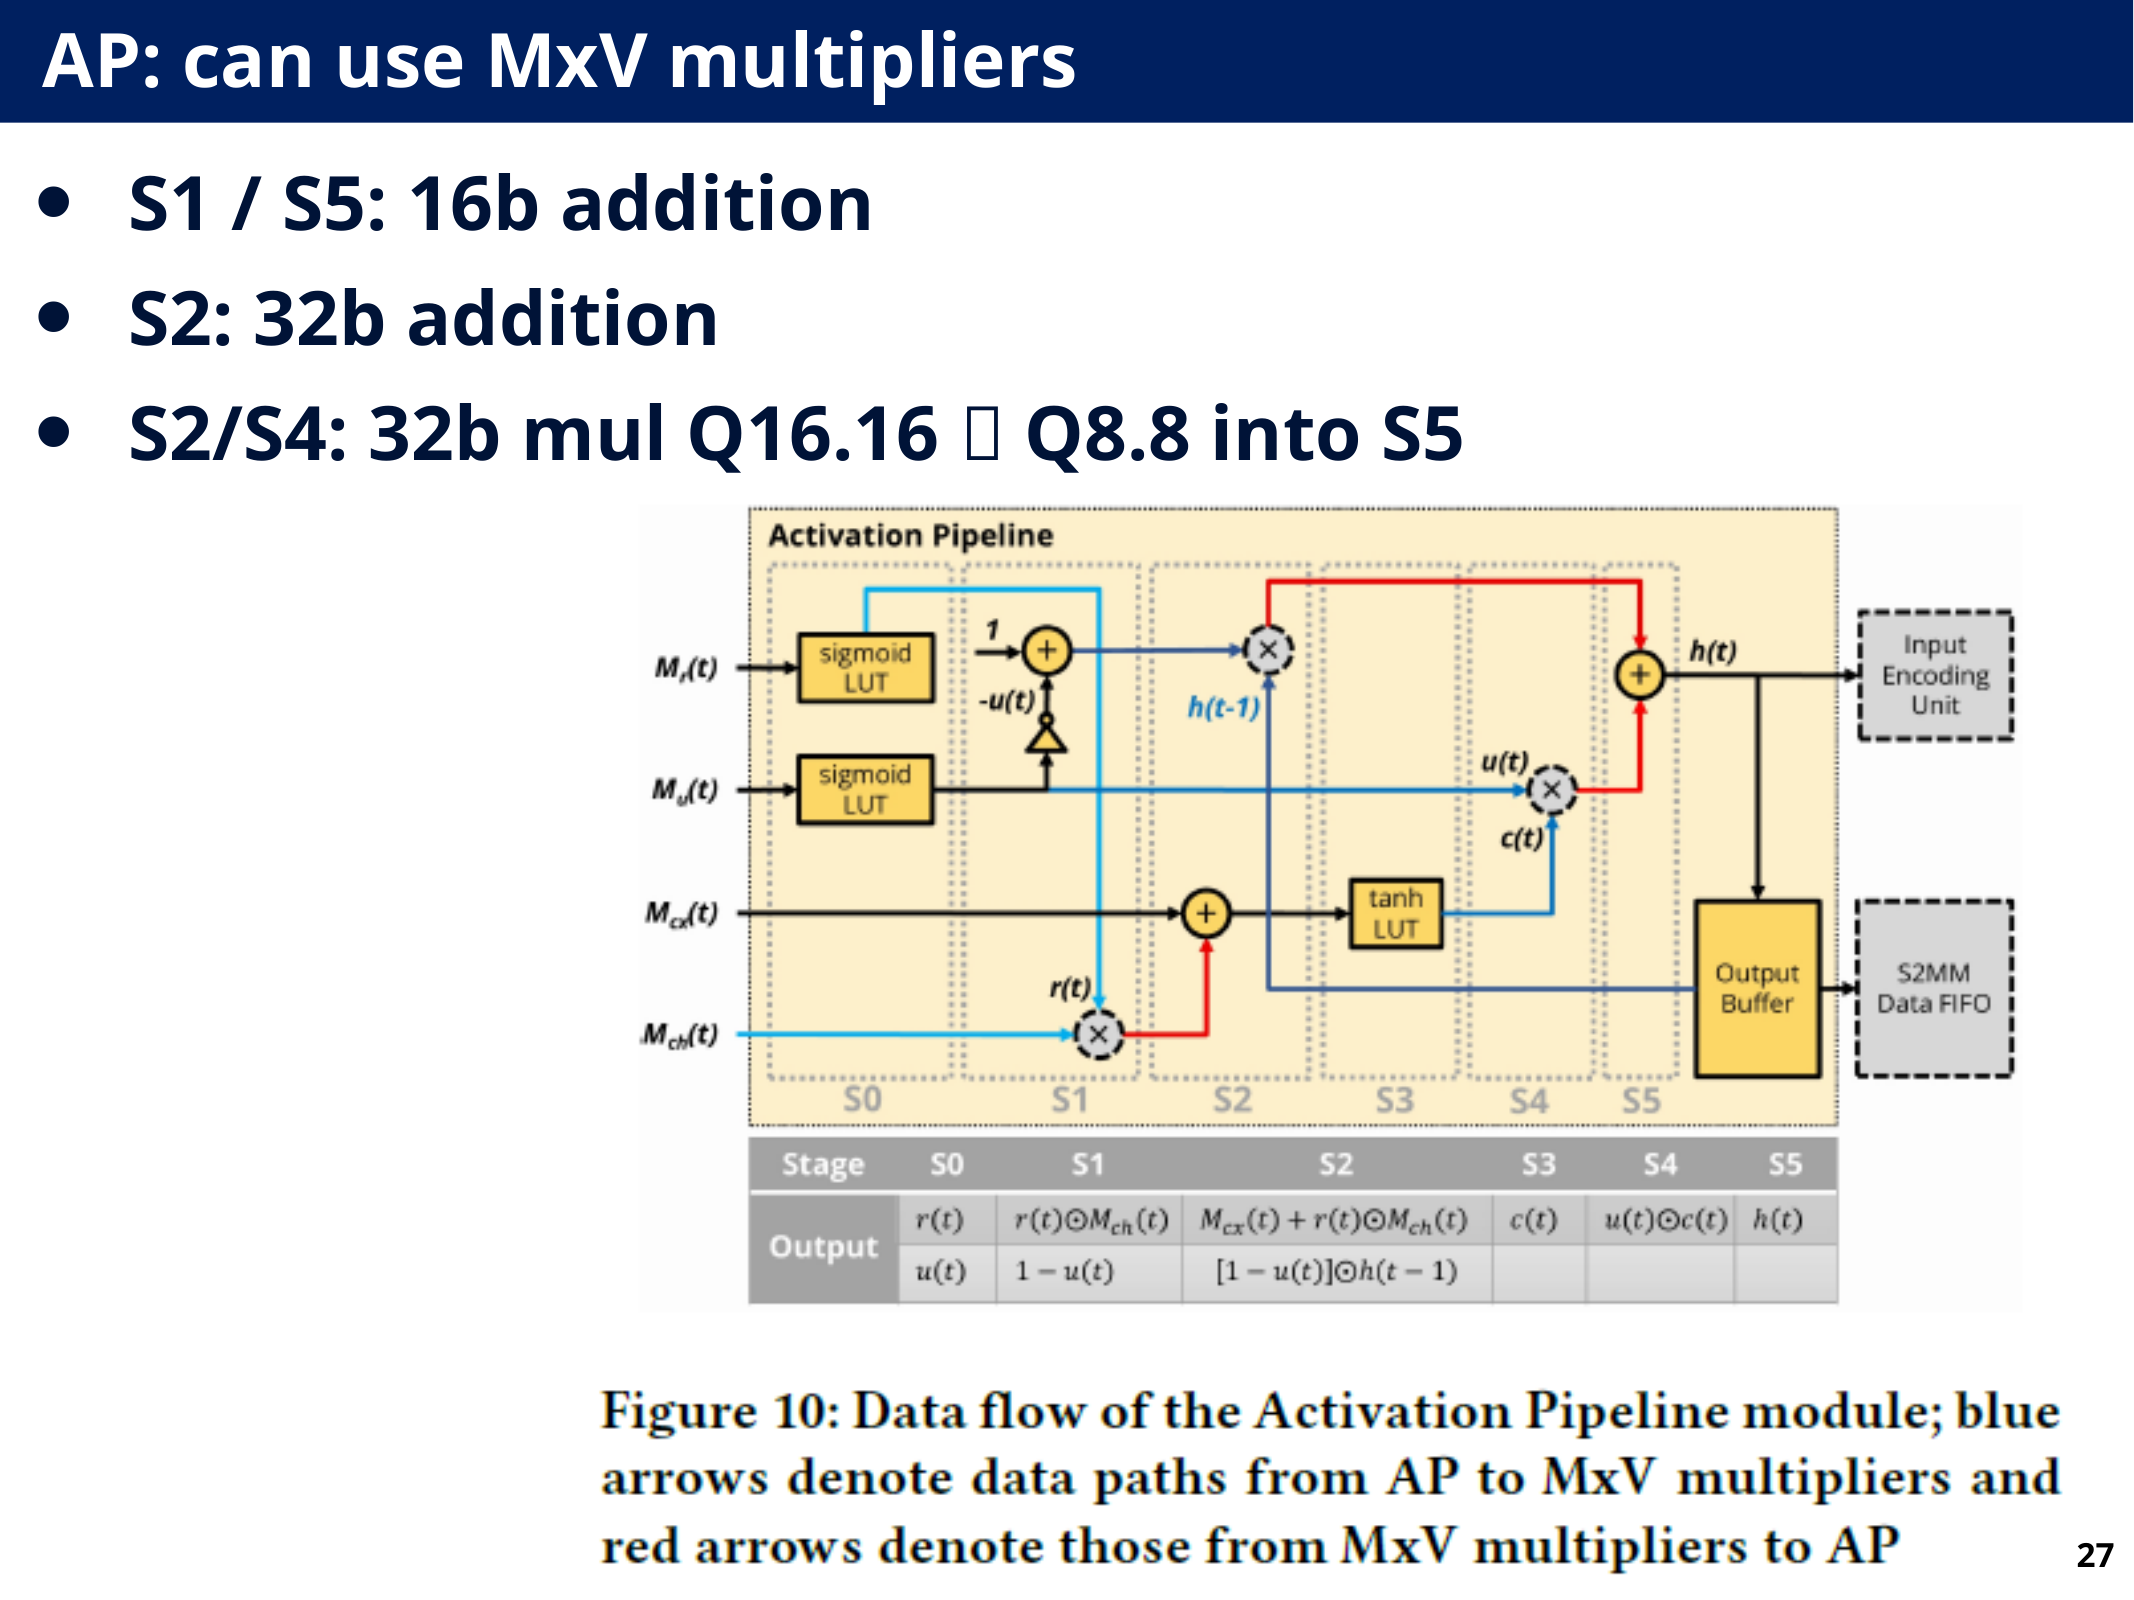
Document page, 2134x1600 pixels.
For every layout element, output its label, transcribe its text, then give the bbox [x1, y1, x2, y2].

list S1 / S5: 16b addition S2: 32b addition S2/S4: 32b mul Q16.16  Q8.8 into S5 [34, 155, 2112, 1401]
title AP: can use MxV multipliers [0, 0, 2134, 123]
picture [521, 498, 2065, 1600]
slide_number 27 [2070, 1514, 2130, 1600]
